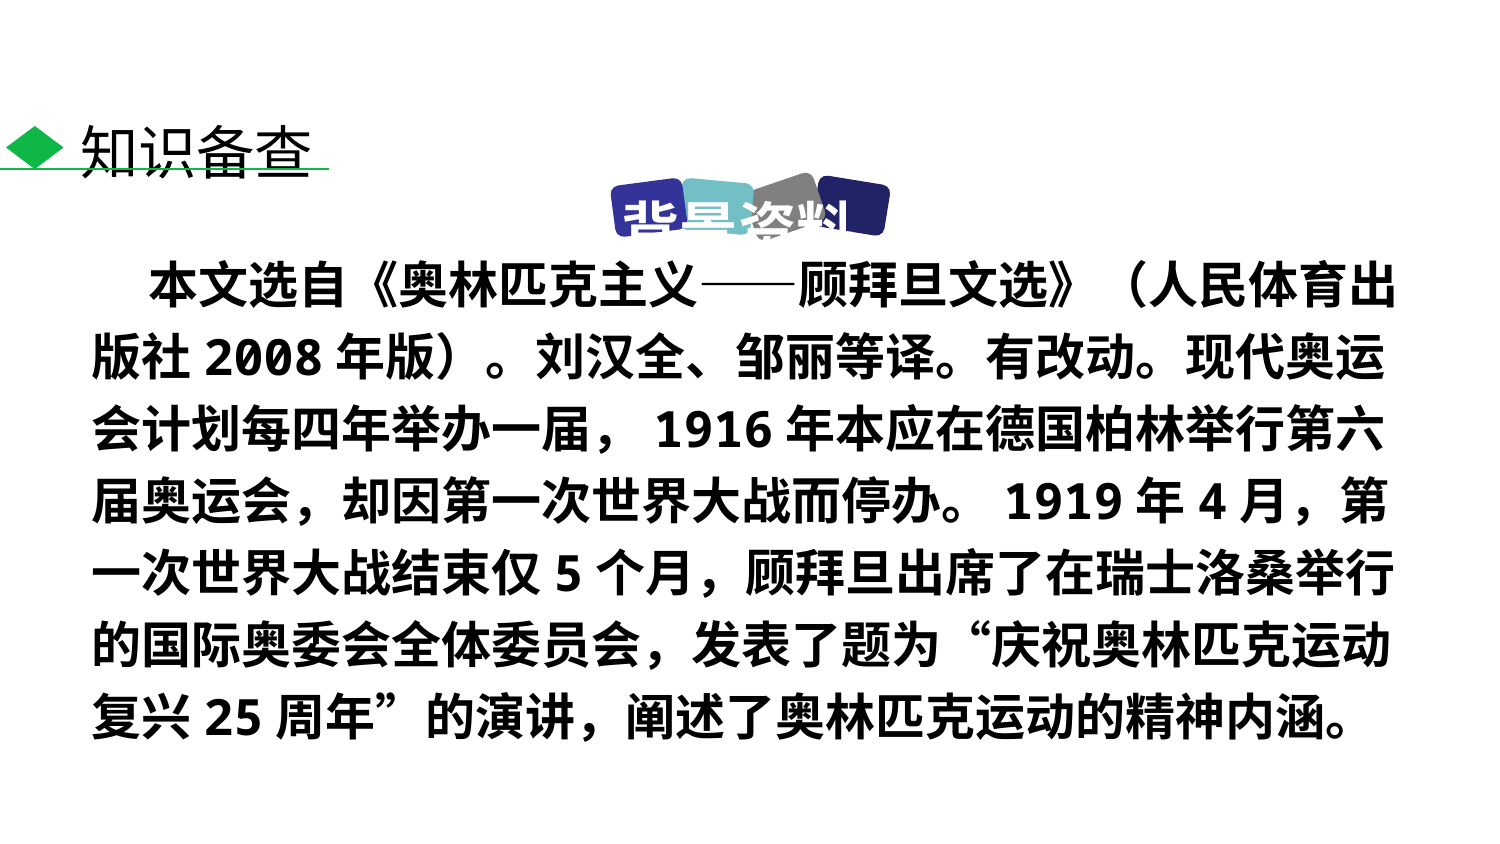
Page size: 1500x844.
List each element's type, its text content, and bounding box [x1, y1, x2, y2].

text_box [606, 165, 893, 271]
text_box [0, 109, 330, 196]
text_box 本文选自《奥林匹克主义——顾拜旦文选》（人民体育出版社2008年版）。刘汉全、邹丽等译。有改动。现代奥运会计划每四年举办一届，1916年本应在德国柏林举行第六届奥运会，却因第一次世界大战而停办。1919年4月，第一次世界大战结束仅5个月，顾拜旦出席了在瑞士洛桑举行的国际奥委会全体委员会，发表了题为“庆祝奥林匹克运动复兴25周年”的演讲，阐述了奥林匹克运动的精神内涵。 [76, 234, 1424, 753]
